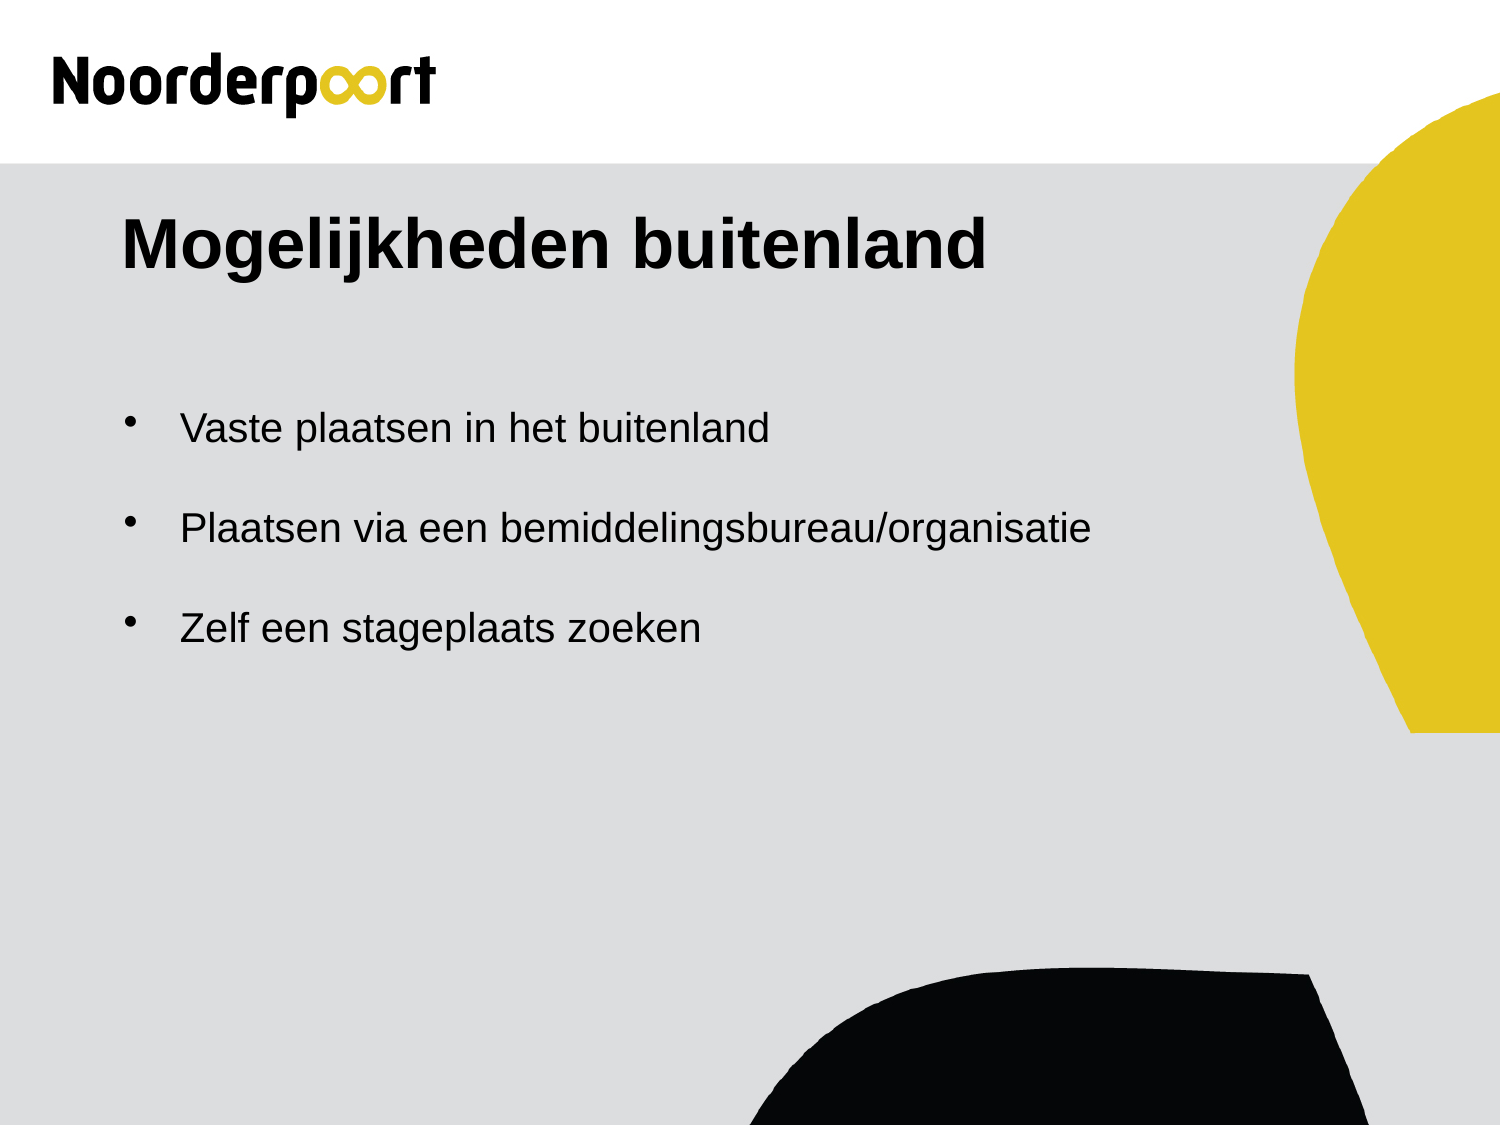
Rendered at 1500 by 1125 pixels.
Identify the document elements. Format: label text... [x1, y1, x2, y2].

list Vaste plaatsen in het buitenland Plaatsen via een bemiddelingsbureau/organisatie Zelf een stageplaats zoeken [108, 343, 1292, 927]
title Mogelijkheden buitenland [106, 187, 1290, 294]
picture [0, 0, 1500, 1125]
